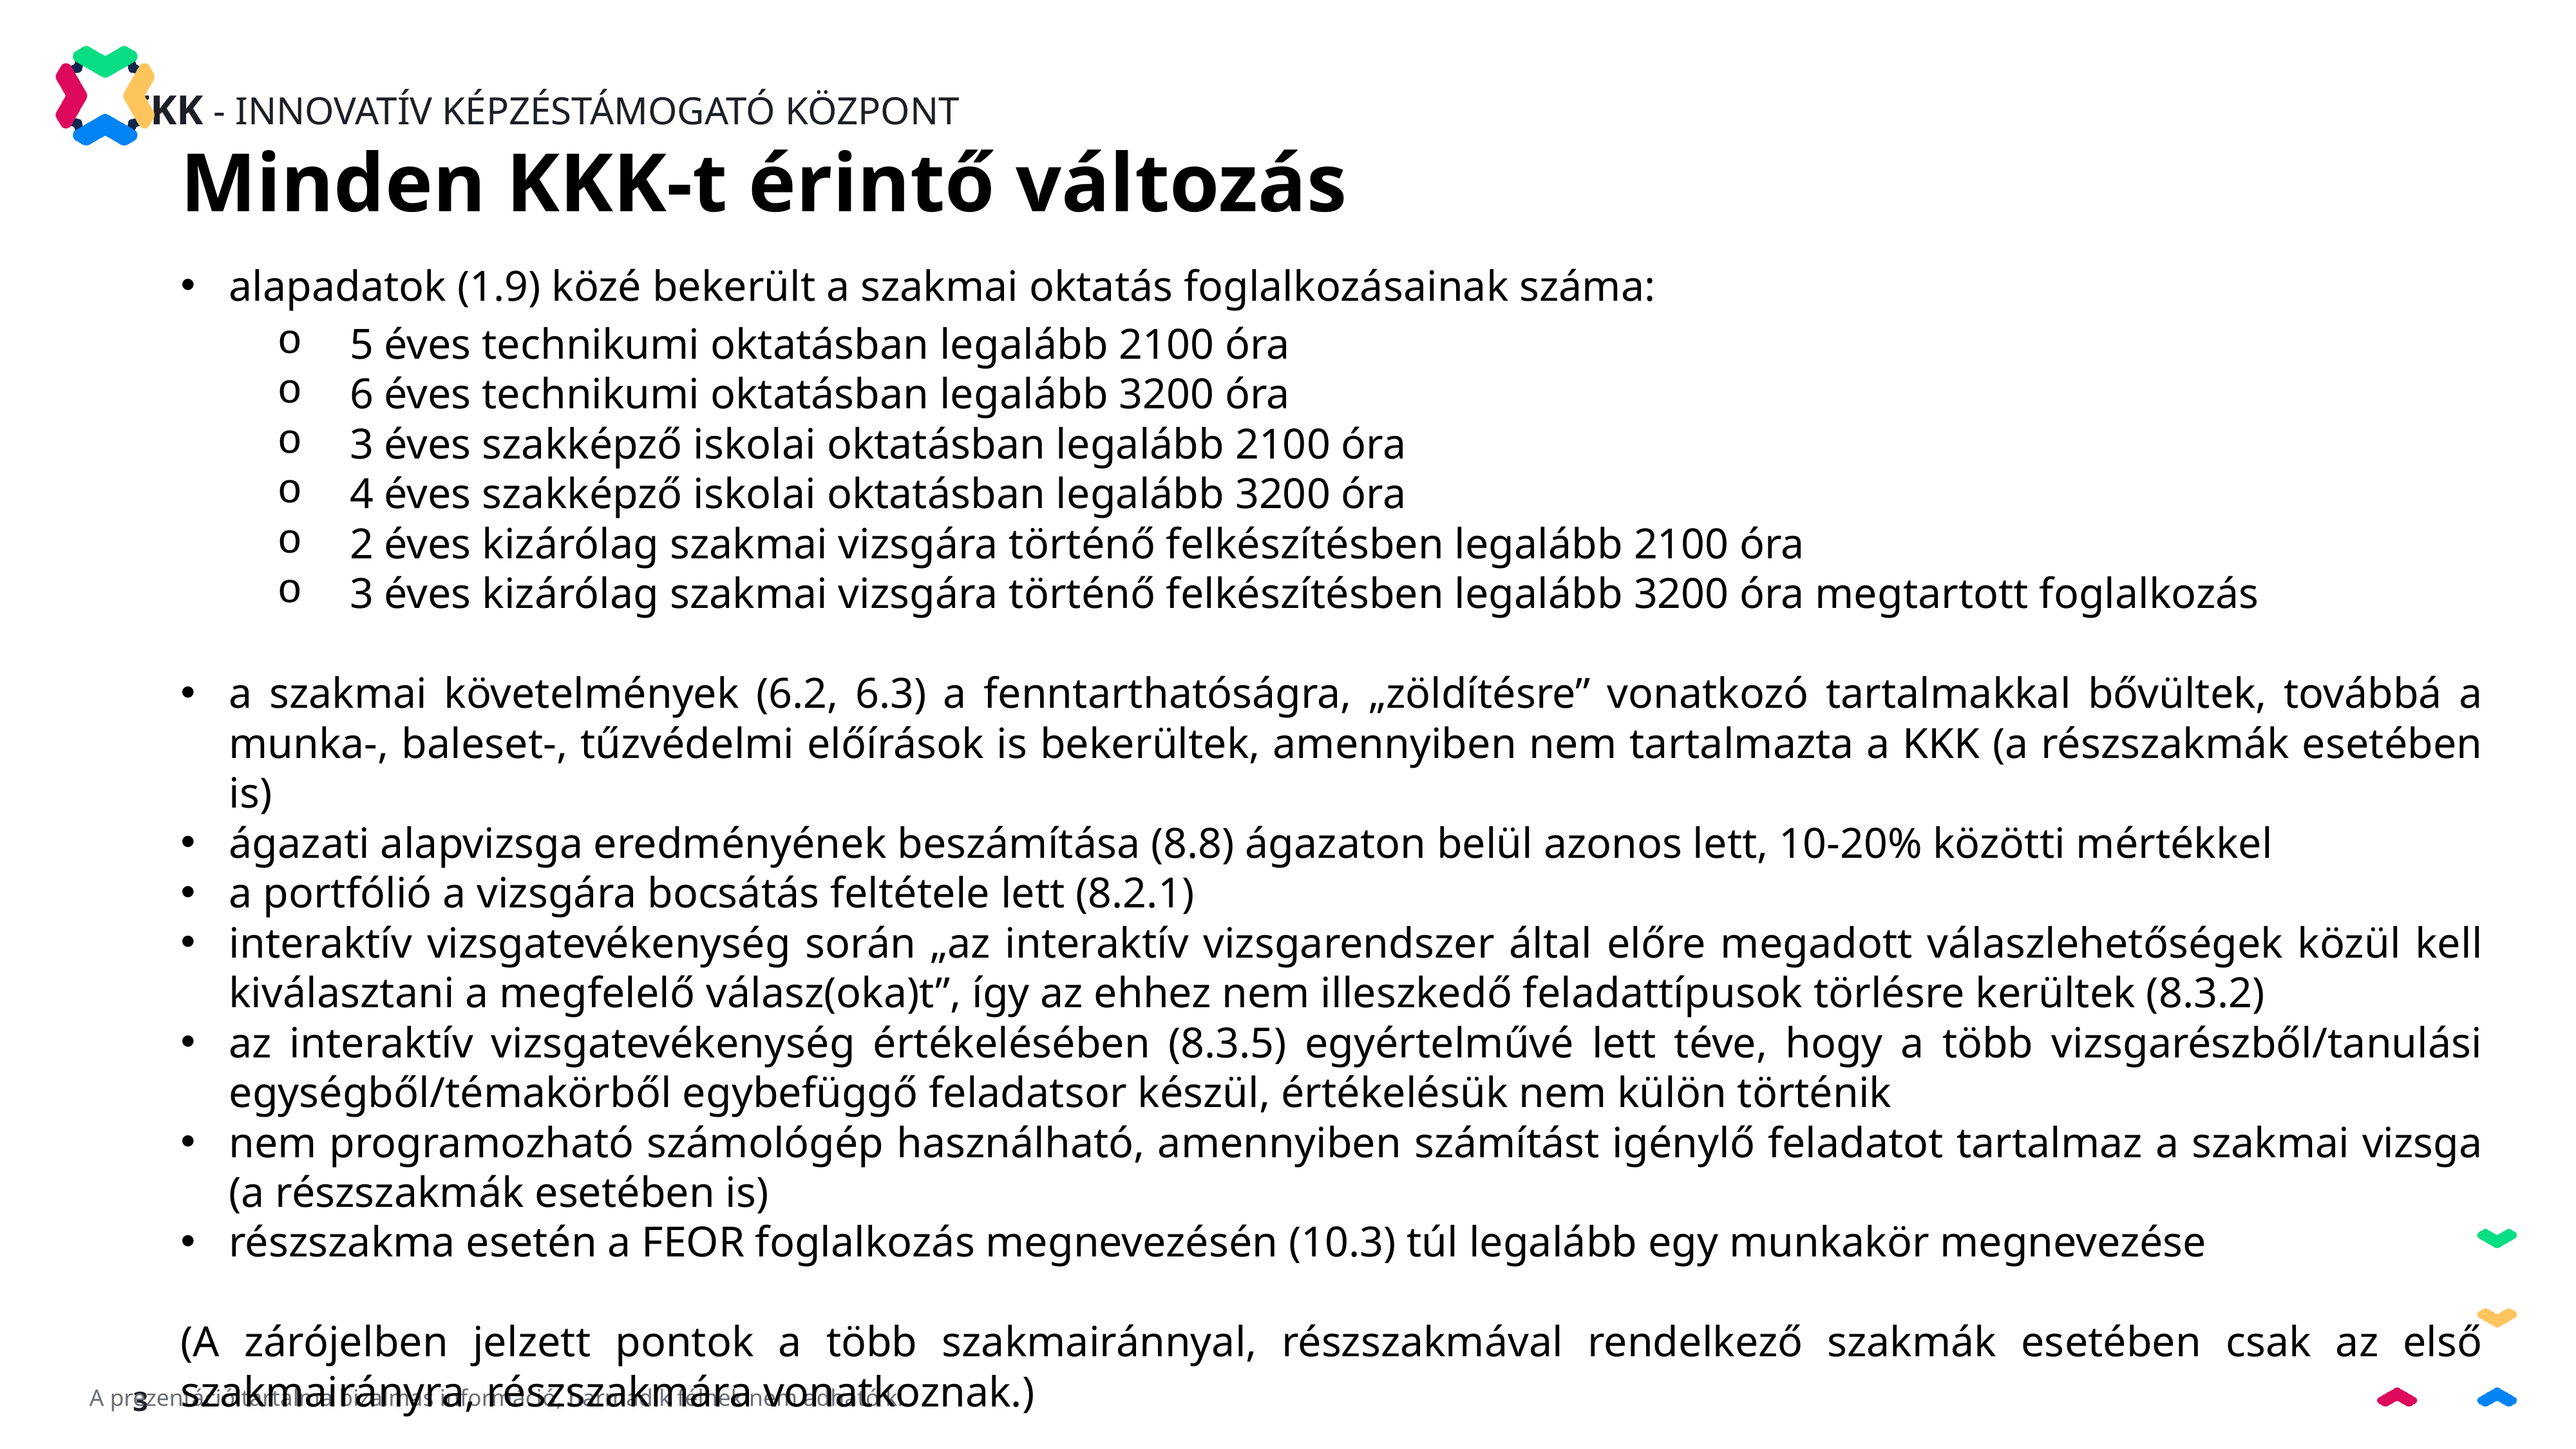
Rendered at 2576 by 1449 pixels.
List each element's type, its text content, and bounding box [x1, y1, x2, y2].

picture [2377, 1229, 2517, 1406]
list alapadatok (1.9) közé bekerült a szakmai oktatás foglalkozásainak száma: 5 éves technikumi oktatásban legalább 2100 óra 6 éves technikumi oktatásban legalább 3200 óra 3 éves szakképző iskolai oktatásban legalább 2100 óra 4 éves szakképző iskolai oktatásban legalább 3200 óra 2 éves kizárólag szakmai vizsgára történő felkészítésben legalább 2100 óra 3 éves kizárólag szakmai vizsgára történő felkészítésben legalább 3200 óra megtartott foglalkozás a szakmai követelmények (6.2, 6.3) a fenntarthatóságra, „zöldítésre” vonatkozó tartalmakkal bővültek, továbbá a munka-, baleset-, tűzvédelmi előírások is bekerültek, amennyiben nem tartalmazta a KKK (a részszakmák esetében is) ágazati alapvizsga eredményének beszámítása (8.8) ágazaton belül azonos lett, 10-20% közötti mértékkel a portfólió a vizsgára bocsátás feltétele lett (8.2.1) interaktív vizsgatevékenység során „az interaktív vizsgarendszer által előre megadott válaszlehetőségek közül kell kiválasztani a megfelelő válasz(oka)t”, így az ehhez nem illeszkedő feladattípusok törlésre kerültek (8.3.2) az interaktív vizsgatevékenység értékelésében (8.3.5) egyértelművé lett téve, hogy a több vizsgarészből/tanulási egységből/témakörből egybefüggő feladatsor készül, értékelésük nem külön történik nem programozható számológép használható, amennyiben számítást igénylő feladatot tartalmaz a szakmai vizsga (a részszakmák esetében is) részszakma esetén a FEOR foglalkozás megnevezésén (10.3) túl legalább egy munkakör megnevezése (A zárójelben jelzett pontok a több szakmairánnyal, részszakmával rendelkező szakmák esetében csak az első szakmairányra, részszakmára vonatkoznak.) [180, 259, 2484, 1359]
list Minden KKK-t érintő változás [180, 131, 2504, 204]
picture [55, 46, 155, 146]
